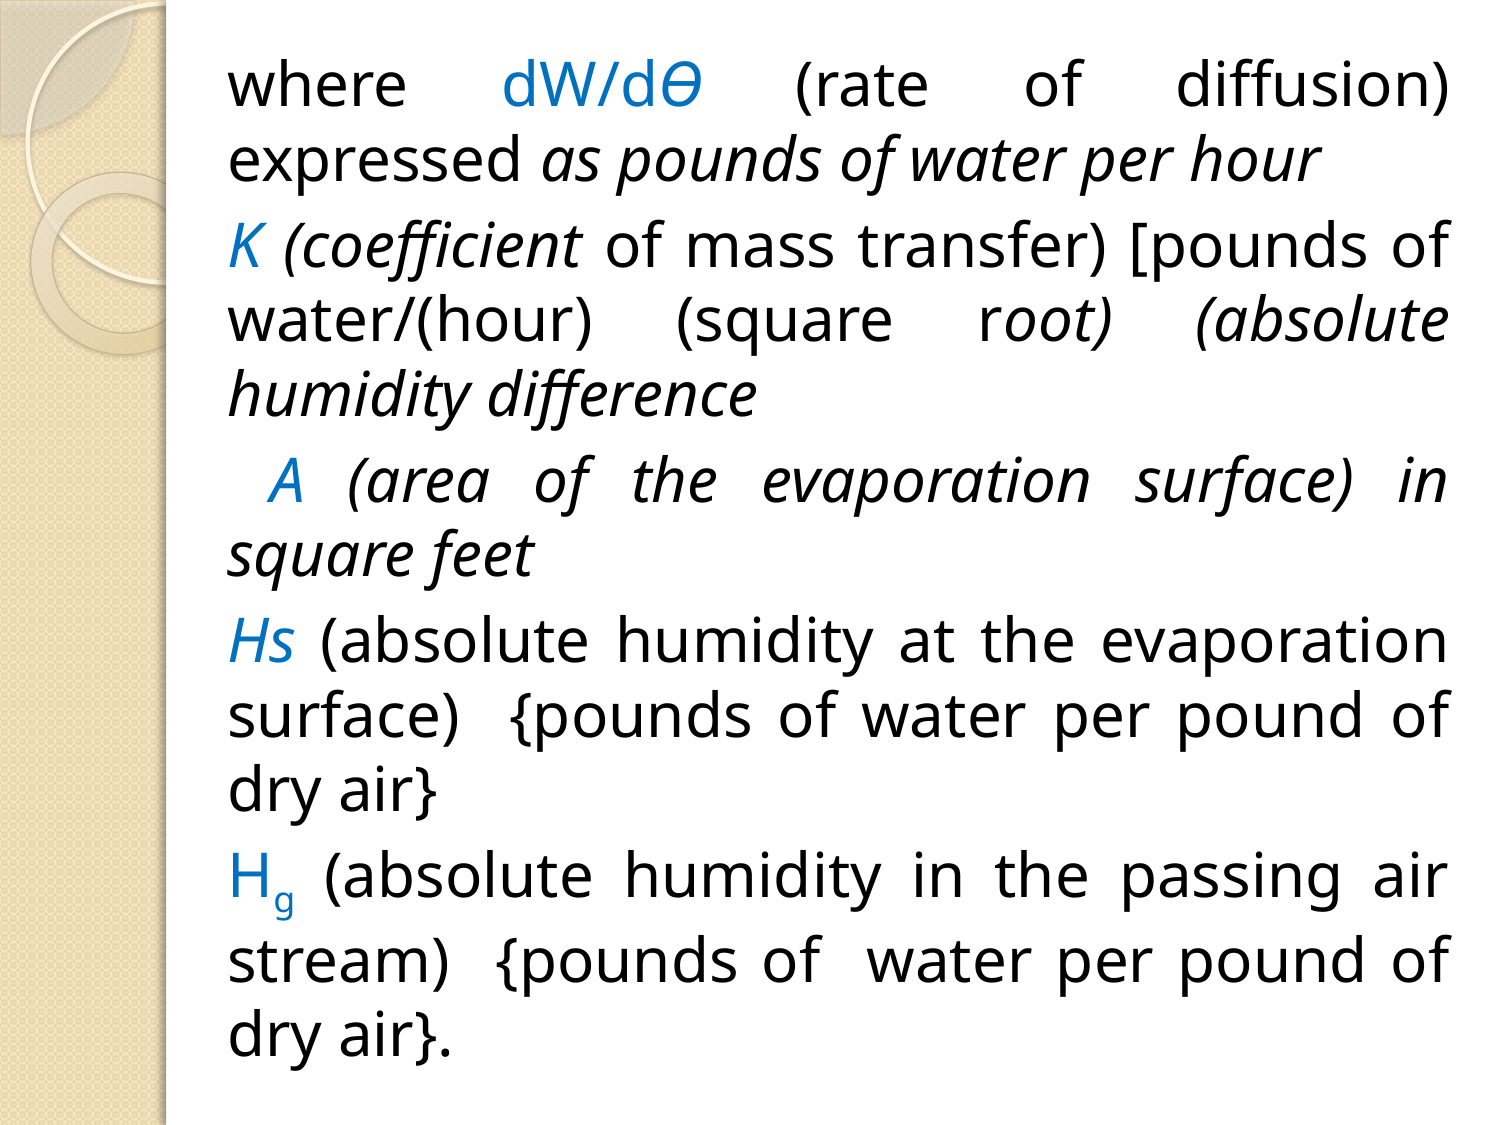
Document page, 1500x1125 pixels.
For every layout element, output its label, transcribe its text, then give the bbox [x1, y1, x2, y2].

list where dW/dѲ (rate of diffusion) expressed as pounds of water per hour K (coefficient of mass transfer) [pounds of water/(hour) (square root) (absolute humidity difference A (area of the evaporation surface) in square feet Hs (absolute humidity at the evaporation surface) {pounds of water per pound of dry air} Hg (absolute humidity in the passing air stream) {pounds of water per pound of dry air}. [212, 37, 1466, 1088]
